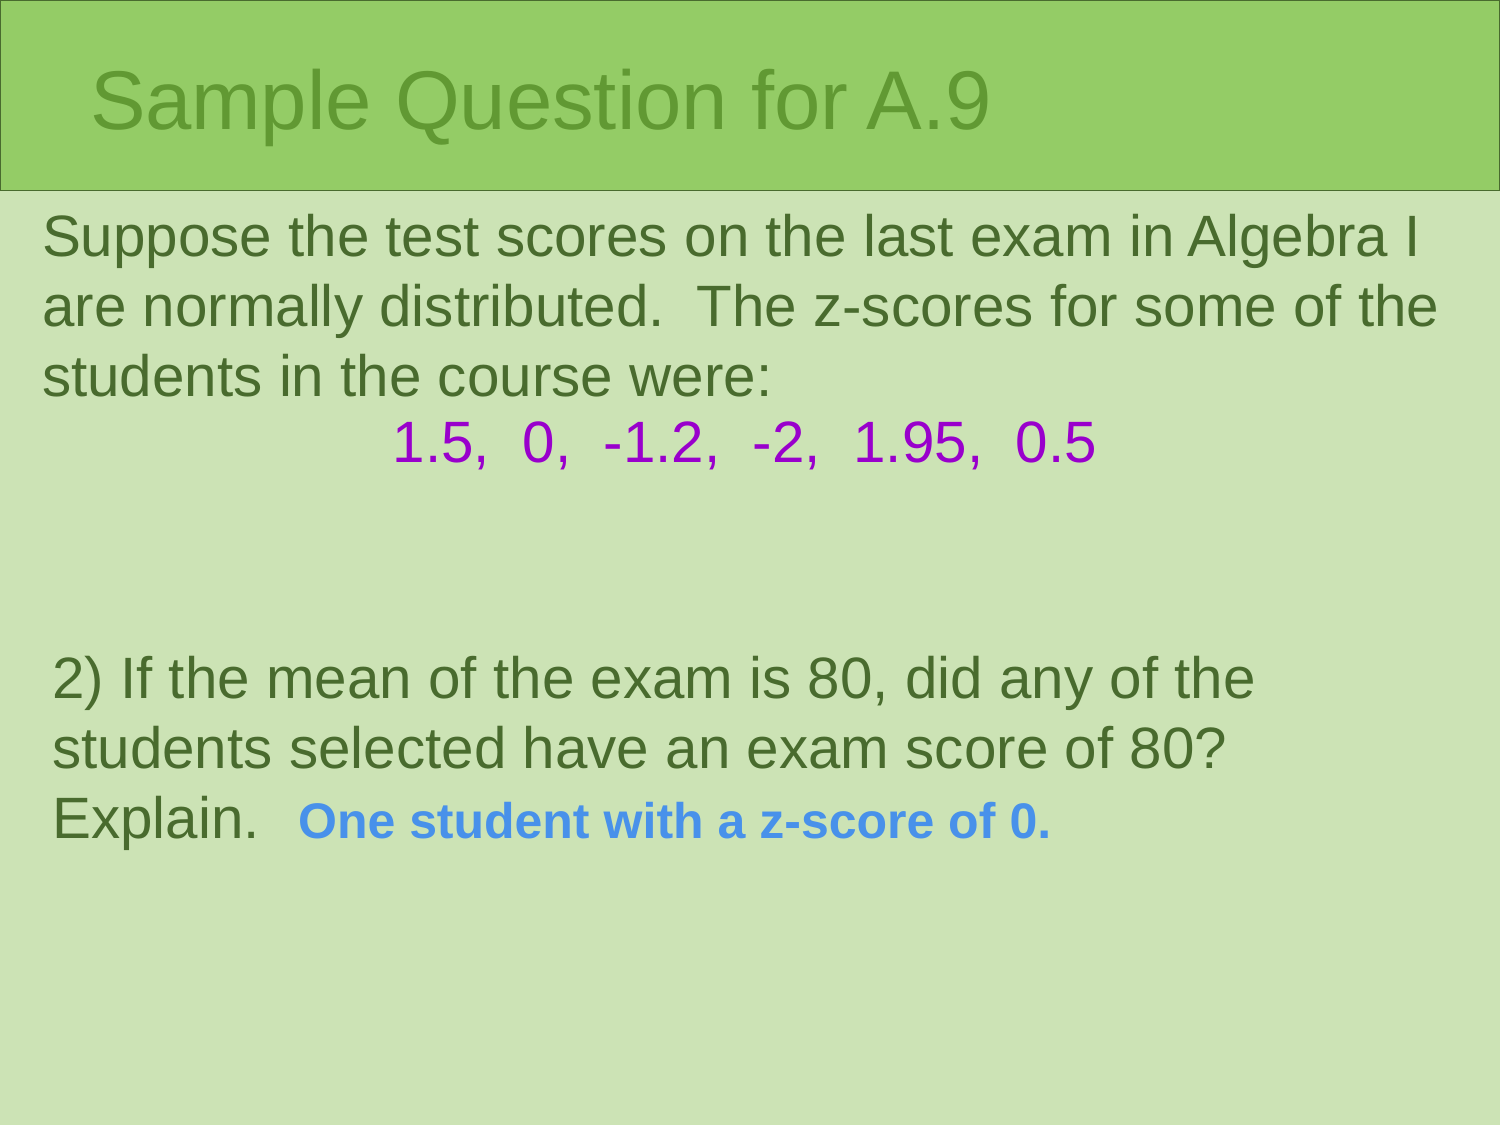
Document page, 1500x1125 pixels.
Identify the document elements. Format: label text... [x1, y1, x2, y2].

text_box One student with a z-score of 0. [283, 780, 1105, 856]
text_box 1.5, 0, -1.2, -2, 1.95, 0.5 [377, 397, 1140, 482]
text_box 2) If the mean of the exam is 80, did any of the students selected have an exam score of 80? Explain. [37, 633, 1379, 858]
title Sample Question for A.9 [74, 30, 1406, 162]
text_box Suppose the test scores on the last exam in Algebra I are normally distributed. The z-scores for some of the students in the course were: [27, 190, 1500, 416]
